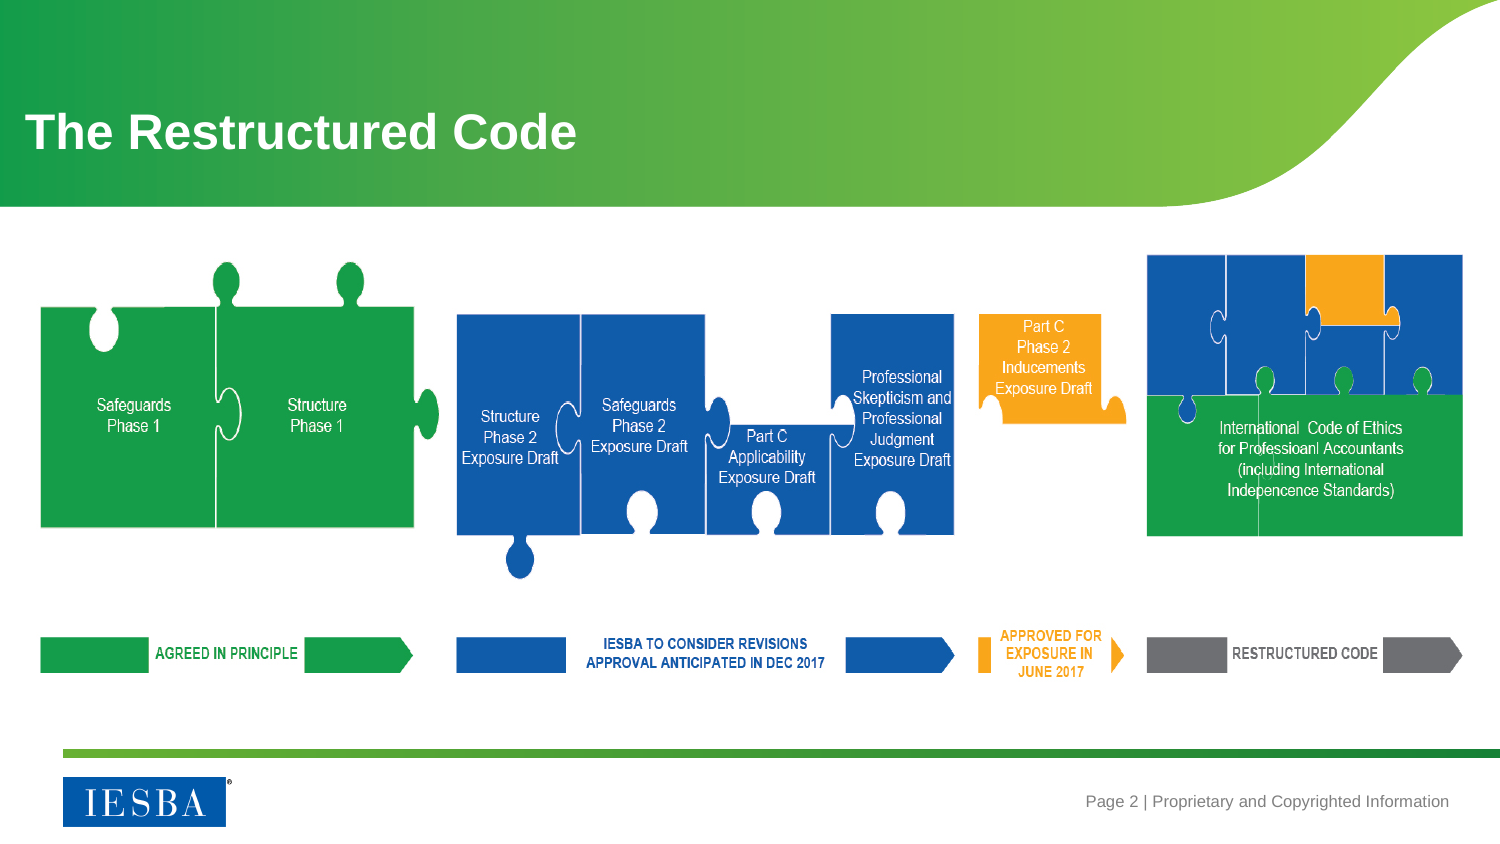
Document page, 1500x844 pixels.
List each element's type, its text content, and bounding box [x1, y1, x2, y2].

picture [0, 0, 1500, 207]
title The Restructured Code [24, 96, 1263, 163]
picture [63, 777, 232, 827]
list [24, 209, 1476, 735]
